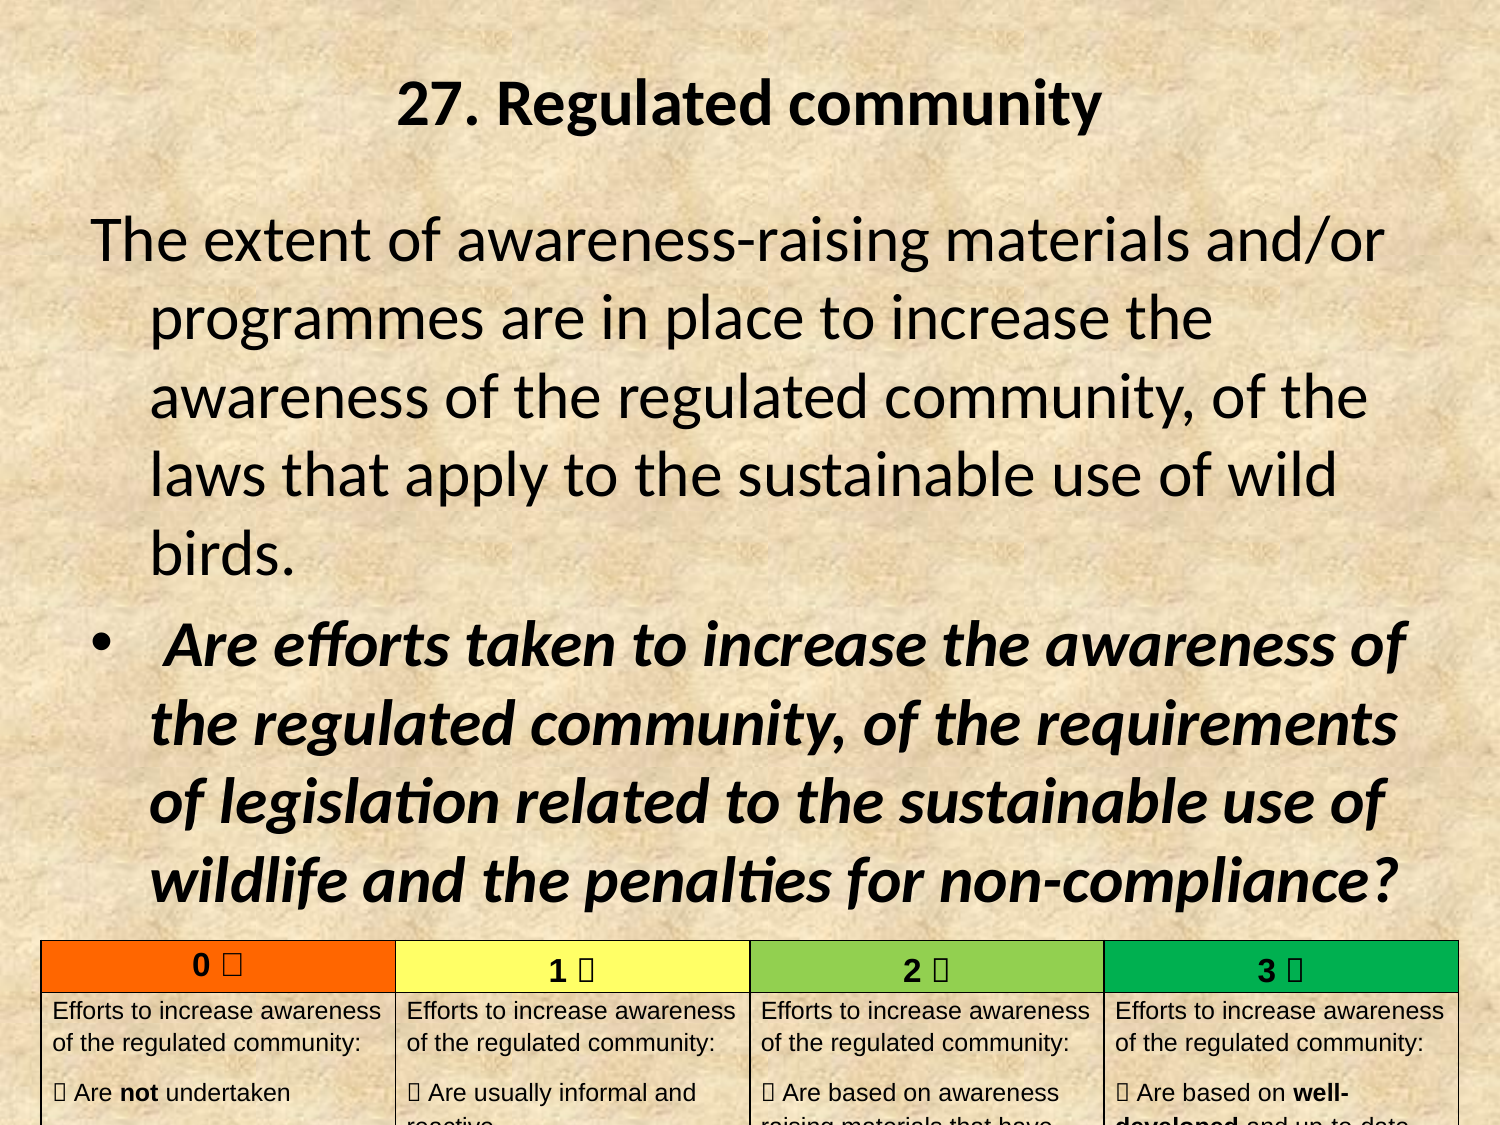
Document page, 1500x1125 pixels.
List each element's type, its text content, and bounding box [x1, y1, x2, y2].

picture [0, 0, 1500, 1125]
title 27. Regulated community [75, 45, 1425, 188]
table_header 0 􀜆 [42, 941, 395, 992]
table_cell Efforts to increase awareness of the regulated community: 􀜆 Are usually informal and reactive 􀜆 Are not comprehensive or widespread [396, 993, 749, 1125]
table_header 2 􀜆 [751, 941, 1103, 992]
table_cell Efforts to increase awareness of the regulated community: 􁃱 Are not undertaken [42, 993, 395, 1125]
list The extent of awareness-raising materials and/or programmes are in place to increase the awareness of the regulated community, of the laws that apply to the sustainable use of wild birds. Are efforts taken to increase the awareness of the regulated community, of the requirements of legislation related to the sustainable use of wildlife and the penalties for non-compliance? [75, 188, 1425, 932]
table_cell Efforts to increase awareness of the regulated community: 􁃱 Are based on well-developed and up-to-date awareness raising materials 􀜆 Comprehensively target the different types of user and permit holder(s) [1105, 993, 1458, 1125]
table_cell Efforts to increase awareness of the regulated community: 􀜆 Are based on awareness raising materials that have been developed 􀜆 Are sometimes up-to-date 􀜆 Are sometimes comprehensive or widespread [751, 993, 1103, 1125]
table_header 3 􀜆 [1105, 941, 1458, 992]
table_header 1 􀜆 [396, 941, 749, 992]
